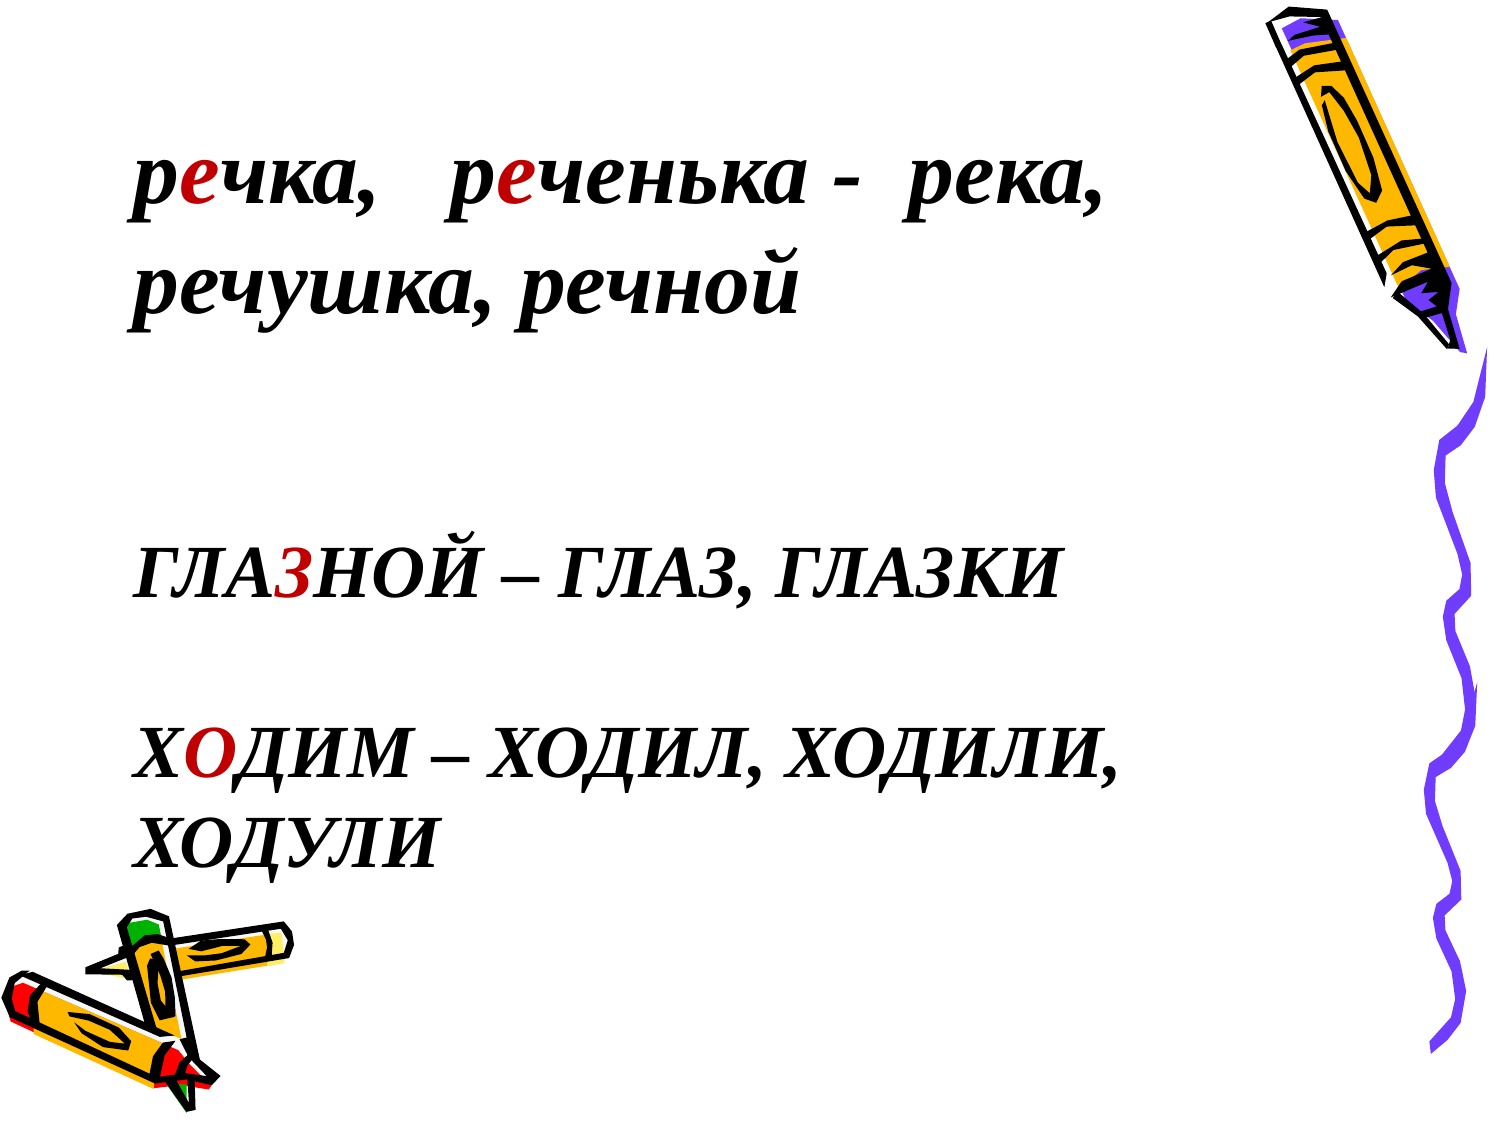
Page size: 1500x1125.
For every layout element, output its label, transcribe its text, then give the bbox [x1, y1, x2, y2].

list речка, реченька - река, речушка, речной [118, 113, 1394, 481]
title глазной – глаз, глазки ходим – ходил, ходили, ходули [118, 514, 1394, 947]
